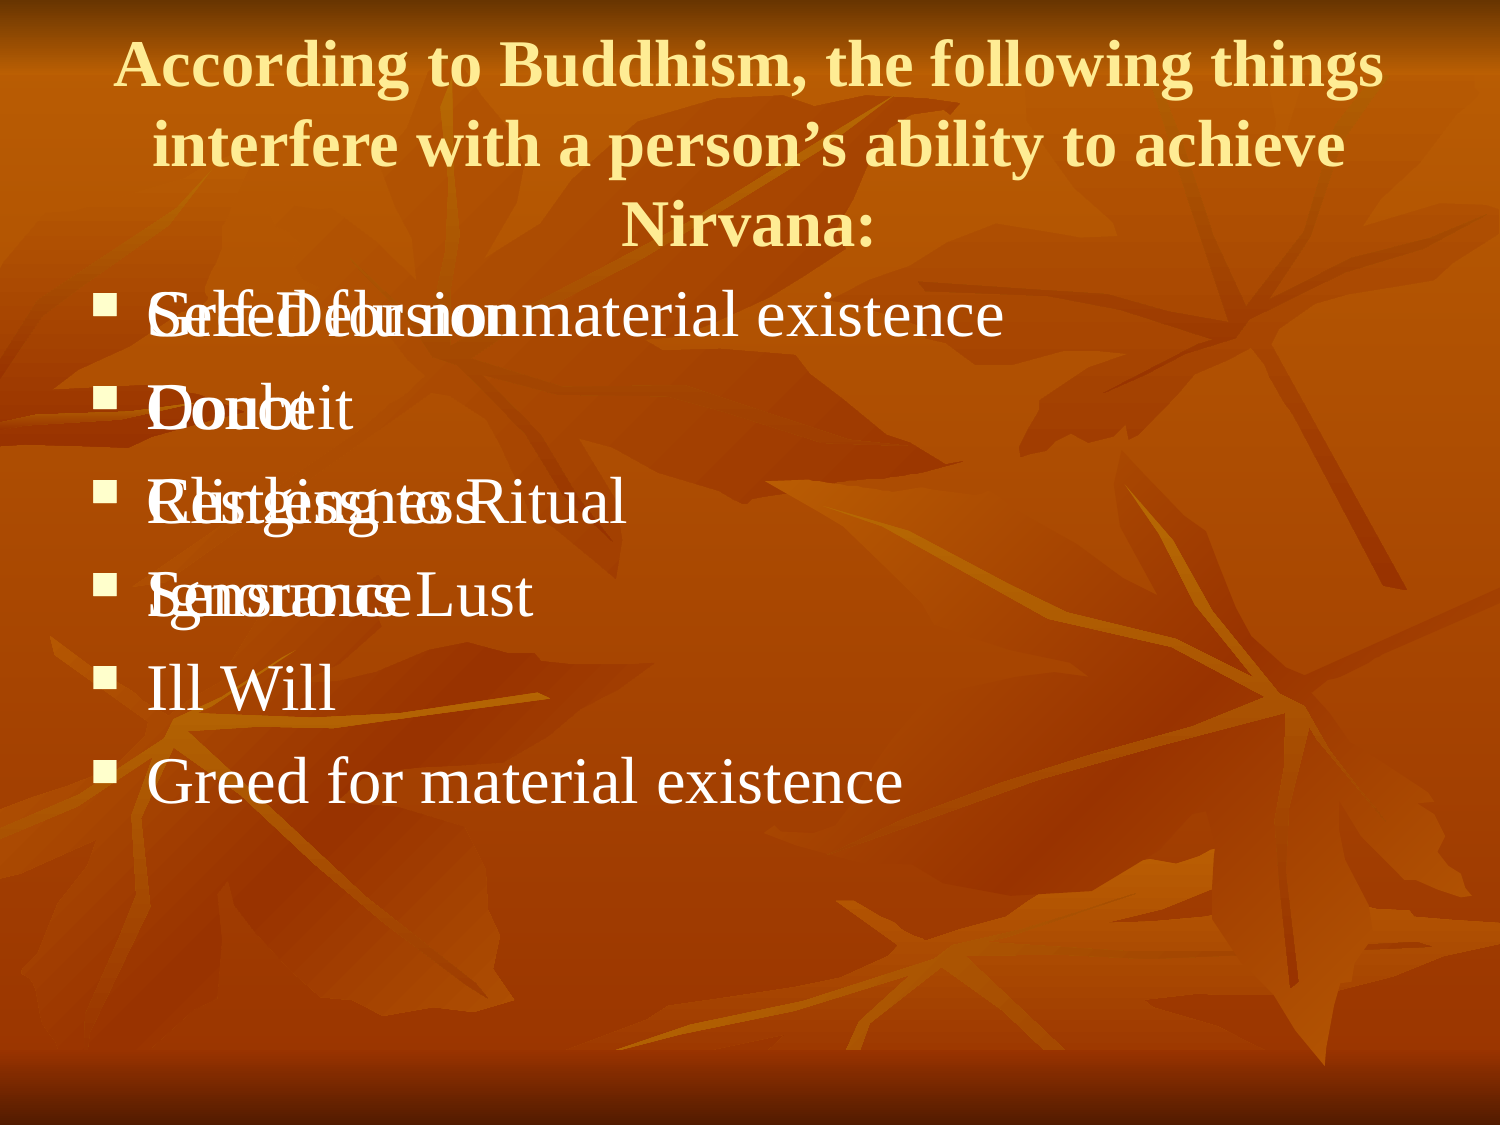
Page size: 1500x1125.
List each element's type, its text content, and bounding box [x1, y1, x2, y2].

list Greed for nonmaterial existence Conceit Restlessness Ignorance [74, 262, 1426, 1006]
title According to Buddhism, the following things interfere with a person’s ability to achieve Nirvana: [74, 45, 1426, 234]
